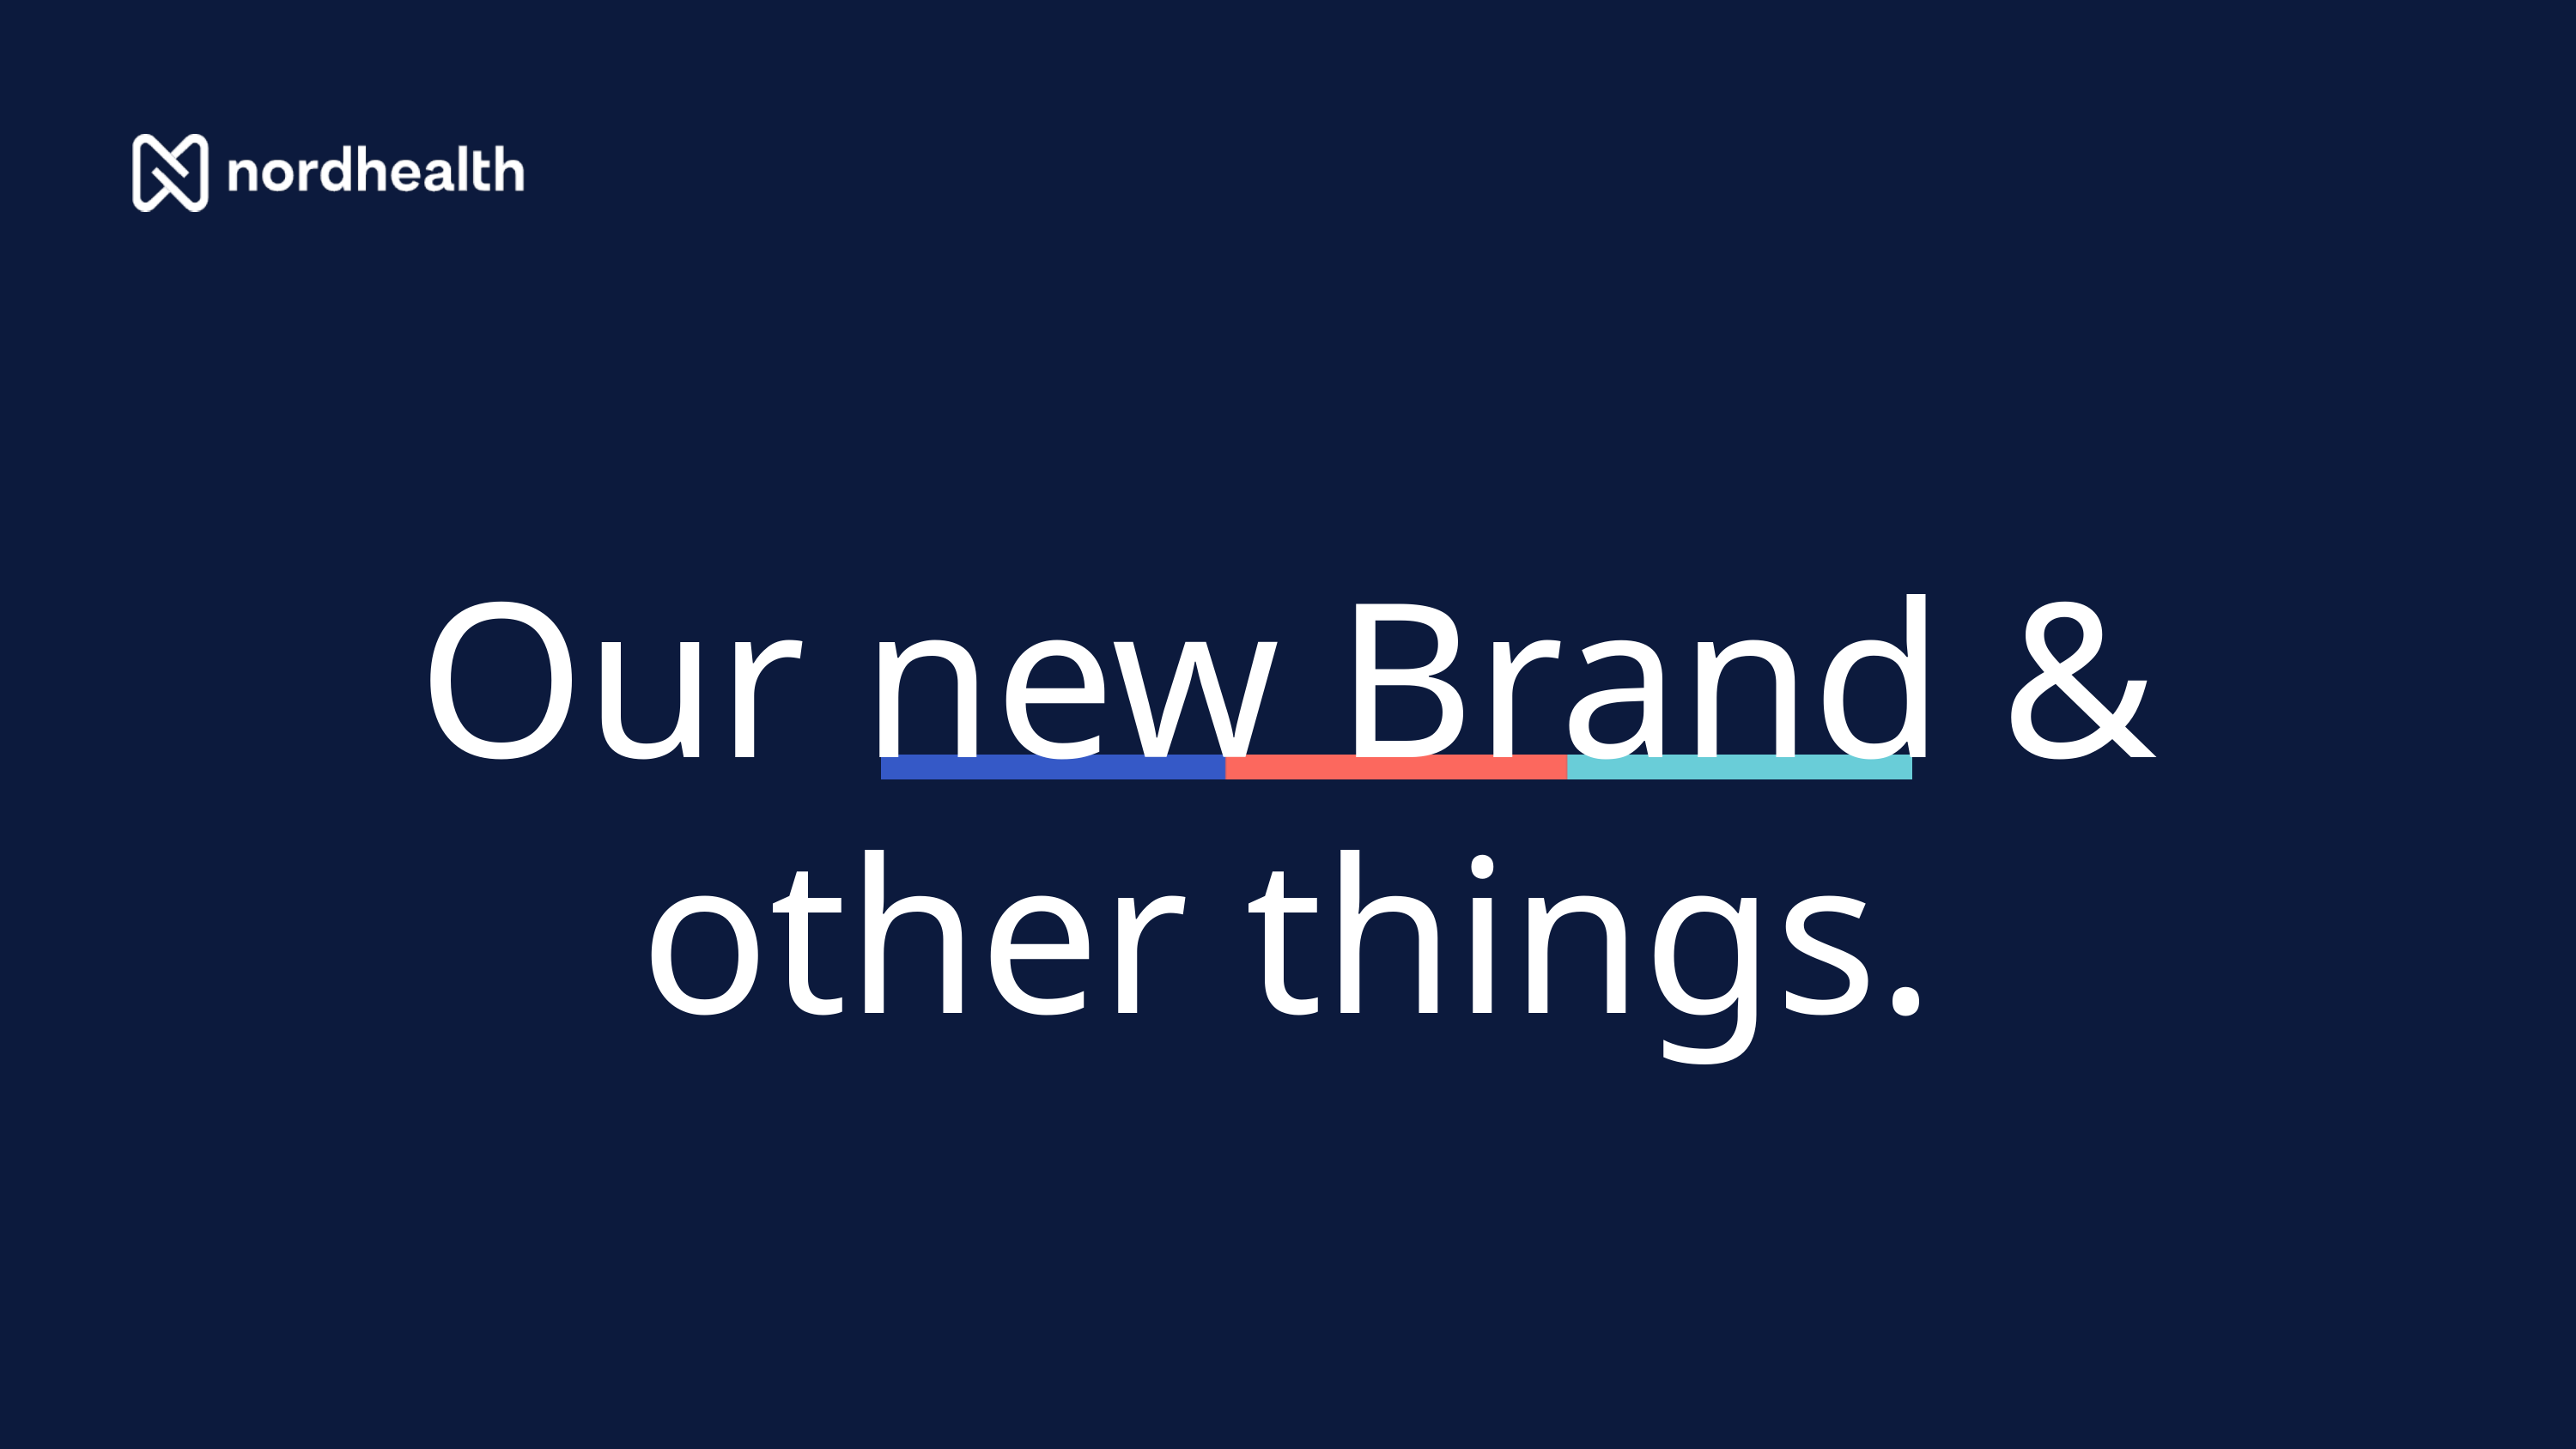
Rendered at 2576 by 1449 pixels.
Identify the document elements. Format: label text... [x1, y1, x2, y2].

picture [881, 755, 1912, 779]
picture [132, 134, 528, 212]
text_box Our new Brand & other things. [416, 543, 2160, 1057]
